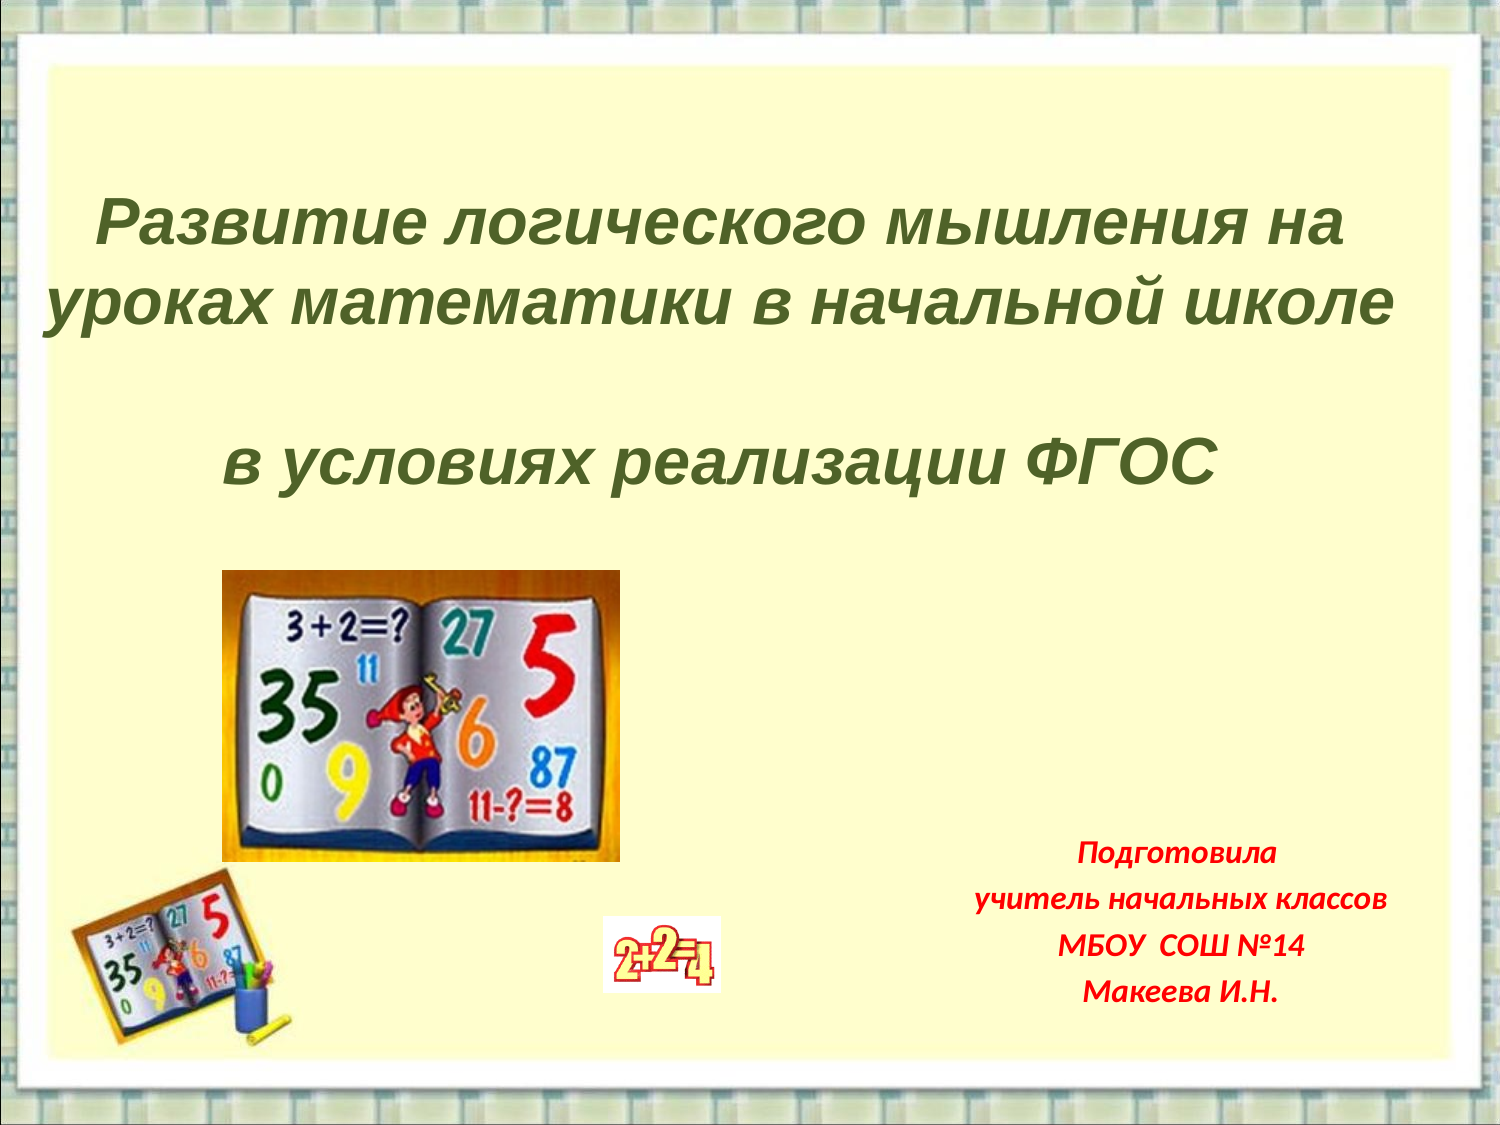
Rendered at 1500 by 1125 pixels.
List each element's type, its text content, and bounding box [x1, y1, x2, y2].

picture [0, 0, 1500, 1125]
subtitle Подготовила учитель начальных классов МБОУ СОШ №14 Макеева И.Н. [915, 822, 1448, 1051]
title Развитие логического мышления на уроках математики в начальной школе в условиях реализации ФГОС [29, 66, 1412, 611]
